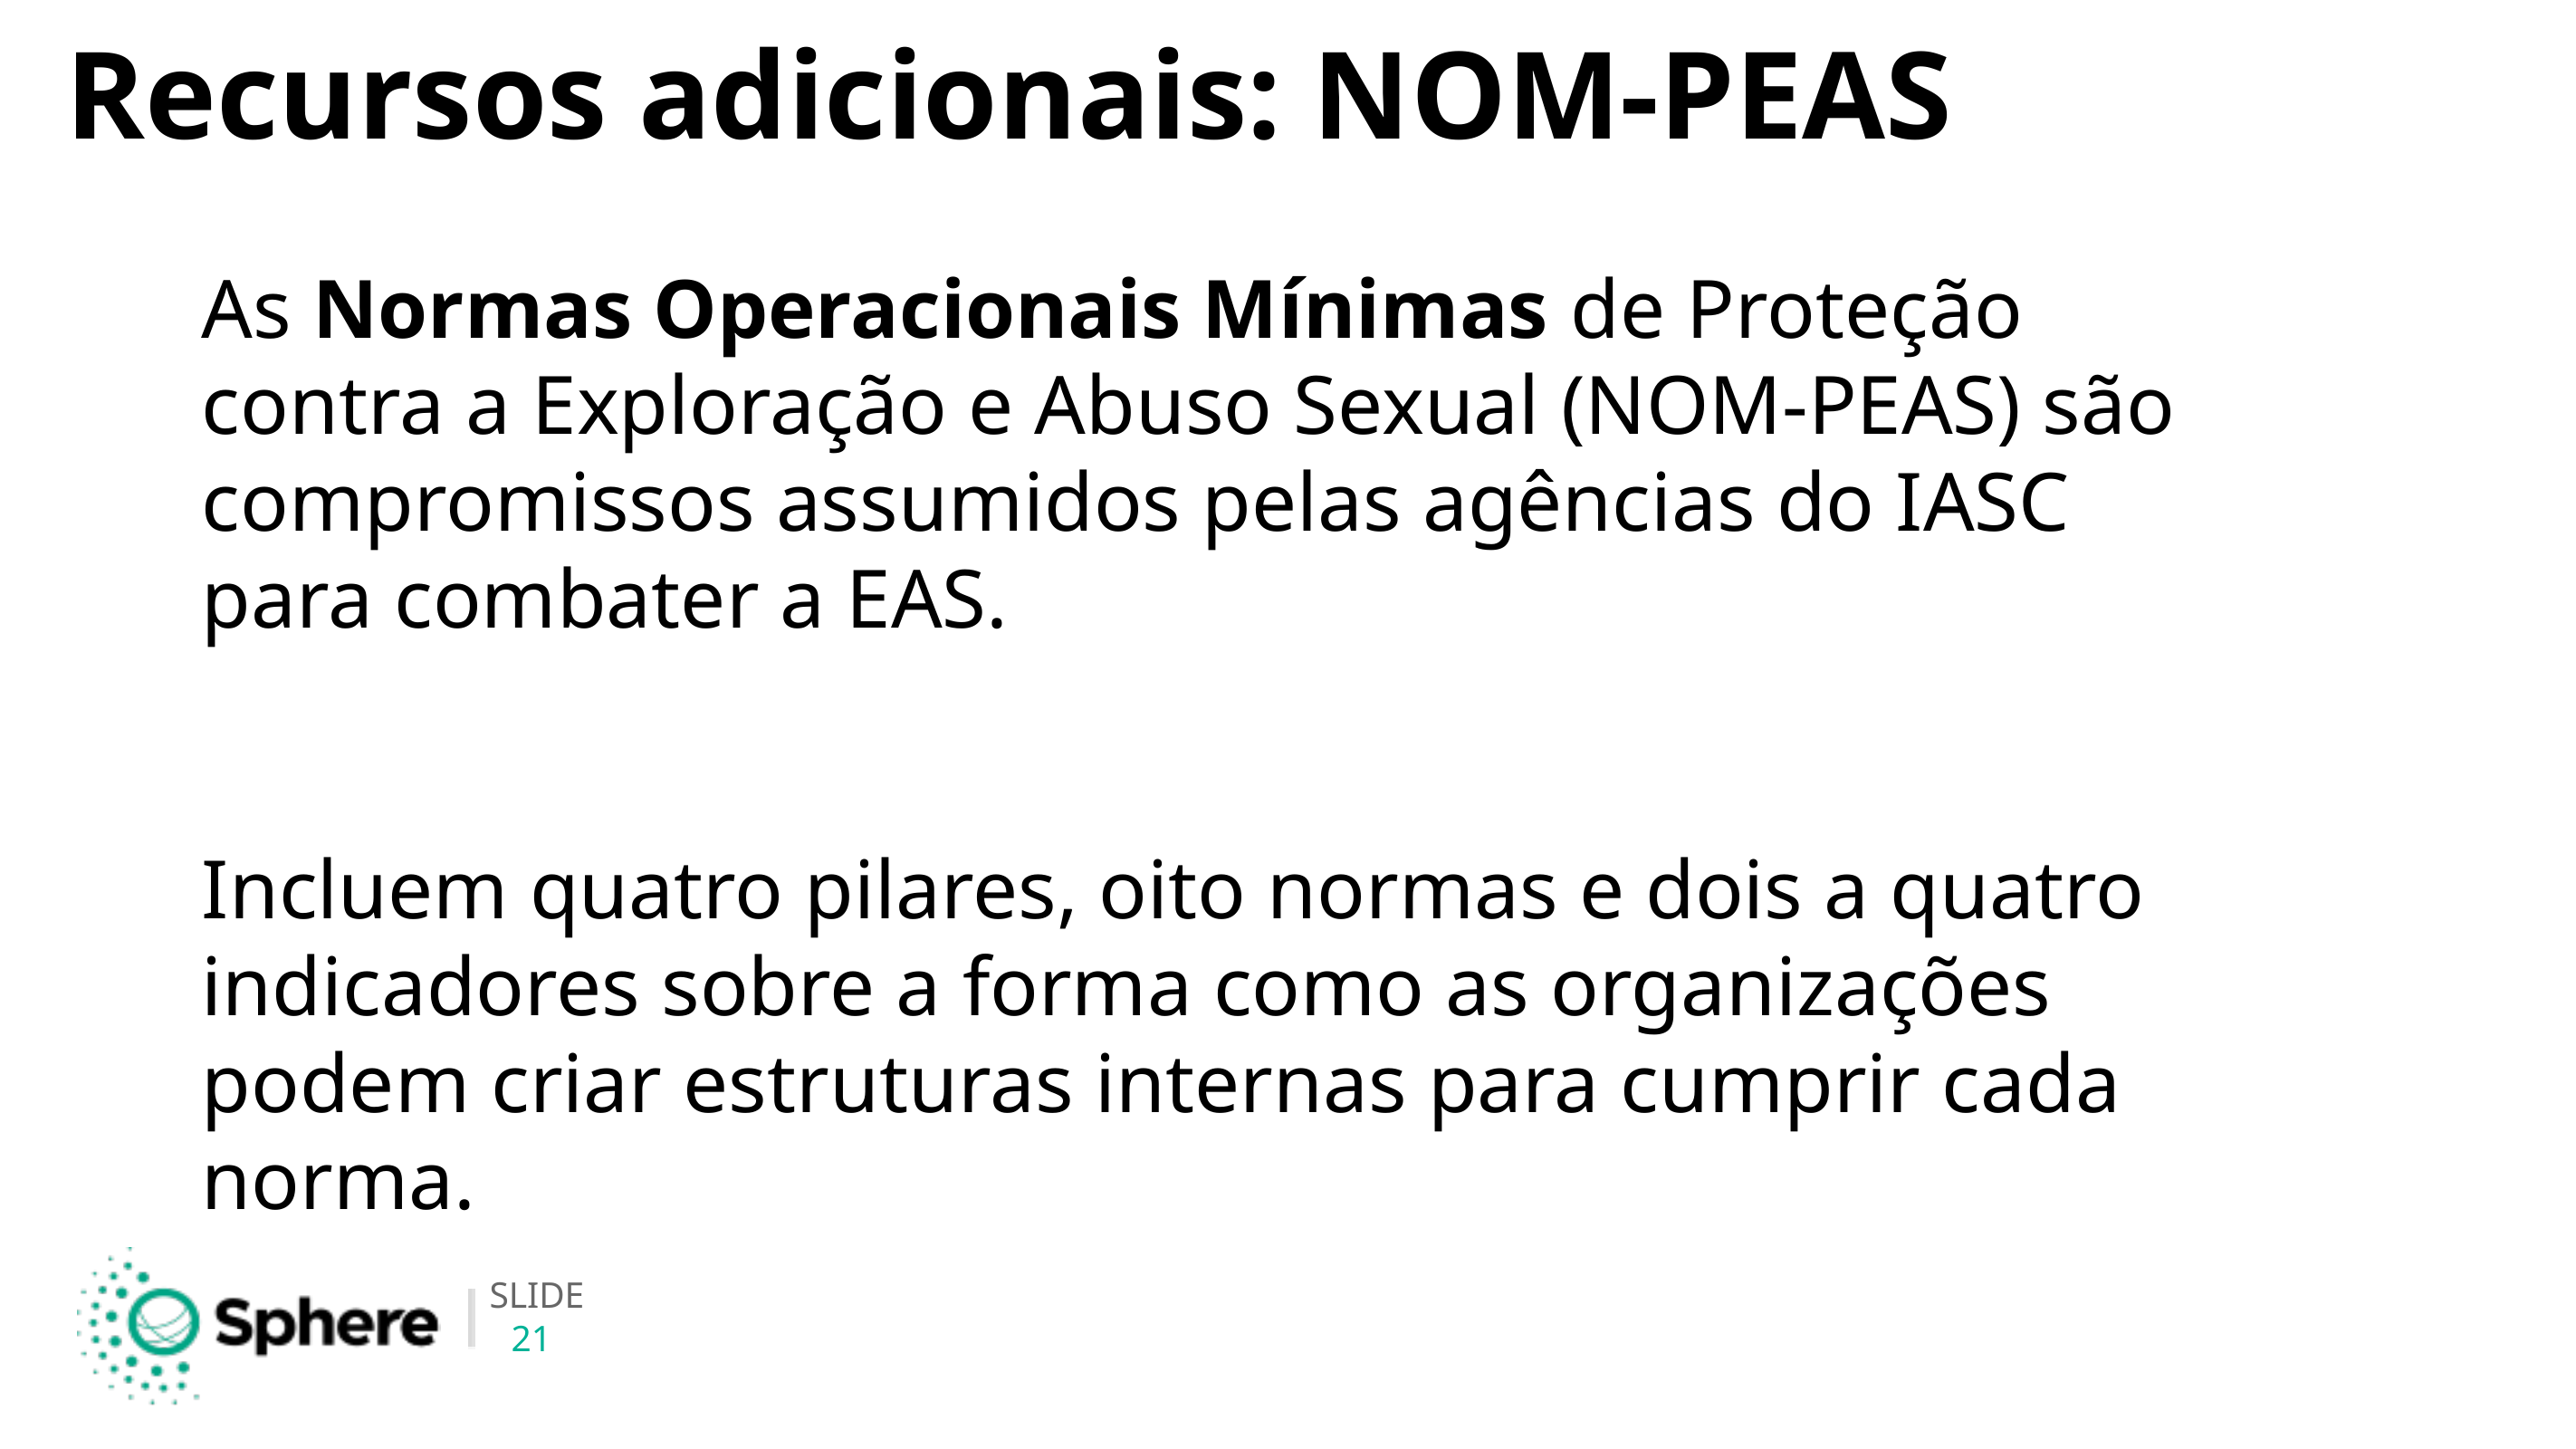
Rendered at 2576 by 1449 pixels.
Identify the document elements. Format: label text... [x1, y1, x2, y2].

slide_number 21 [503, 1308, 563, 1367]
picture [468, 1289, 479, 1349]
picture [77, 1247, 441, 1407]
title Recursos adicionais: NOM-PEAS [57, 10, 2131, 179]
list As Normas Operacionais Mínimas de Proteção contra a Exploração e Abuso Sexual (NOM-PEAS) são compromissos assumidos pelas agências do IASC para combater a EAS. Incluem quatro pilares, oito normas e dois a quatro indicadores sobre a forma como as organizações podem criar estruturas internas para cumprir cada norma. [194, 249, 2248, 1238]
